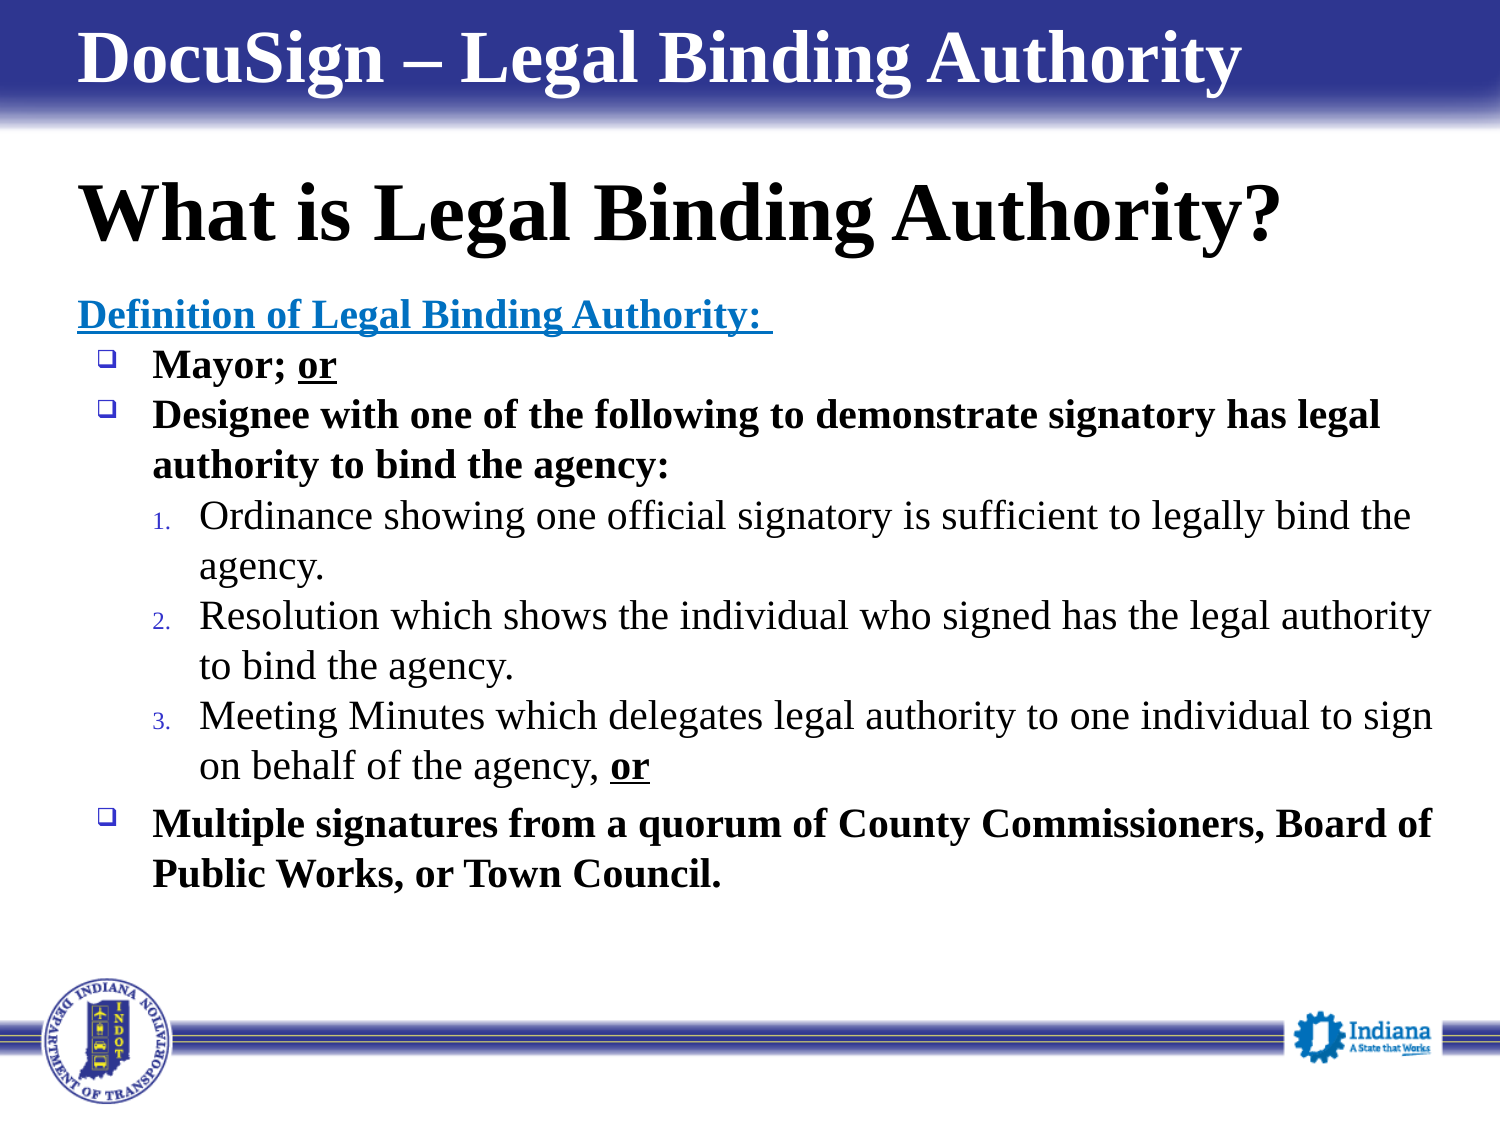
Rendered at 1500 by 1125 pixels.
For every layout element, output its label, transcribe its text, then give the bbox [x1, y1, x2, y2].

picture [0, 945, 1500, 1125]
picture [0, 0, 1500, 263]
list What is Legal Binding Authority? Definition of Legal Binding Authority: Mayor; or Designee with one of the following to demonstrate signatory has legal authority to bind the agency: Ordinance showing one official signatory is sufficient to legally bind the agency. Resolution which shows the individual who signed has the legal authority to bind the agency. Meeting Minutes which delegates legal authority to one individual to sign on behalf of the agency, or Multiple signatures from a quorum of County Commissioners, Board of Public Works, or Town Council. [62, 149, 1463, 988]
title DocuSign ‒ Legal Binding Authority [62, 0, 1438, 148]
